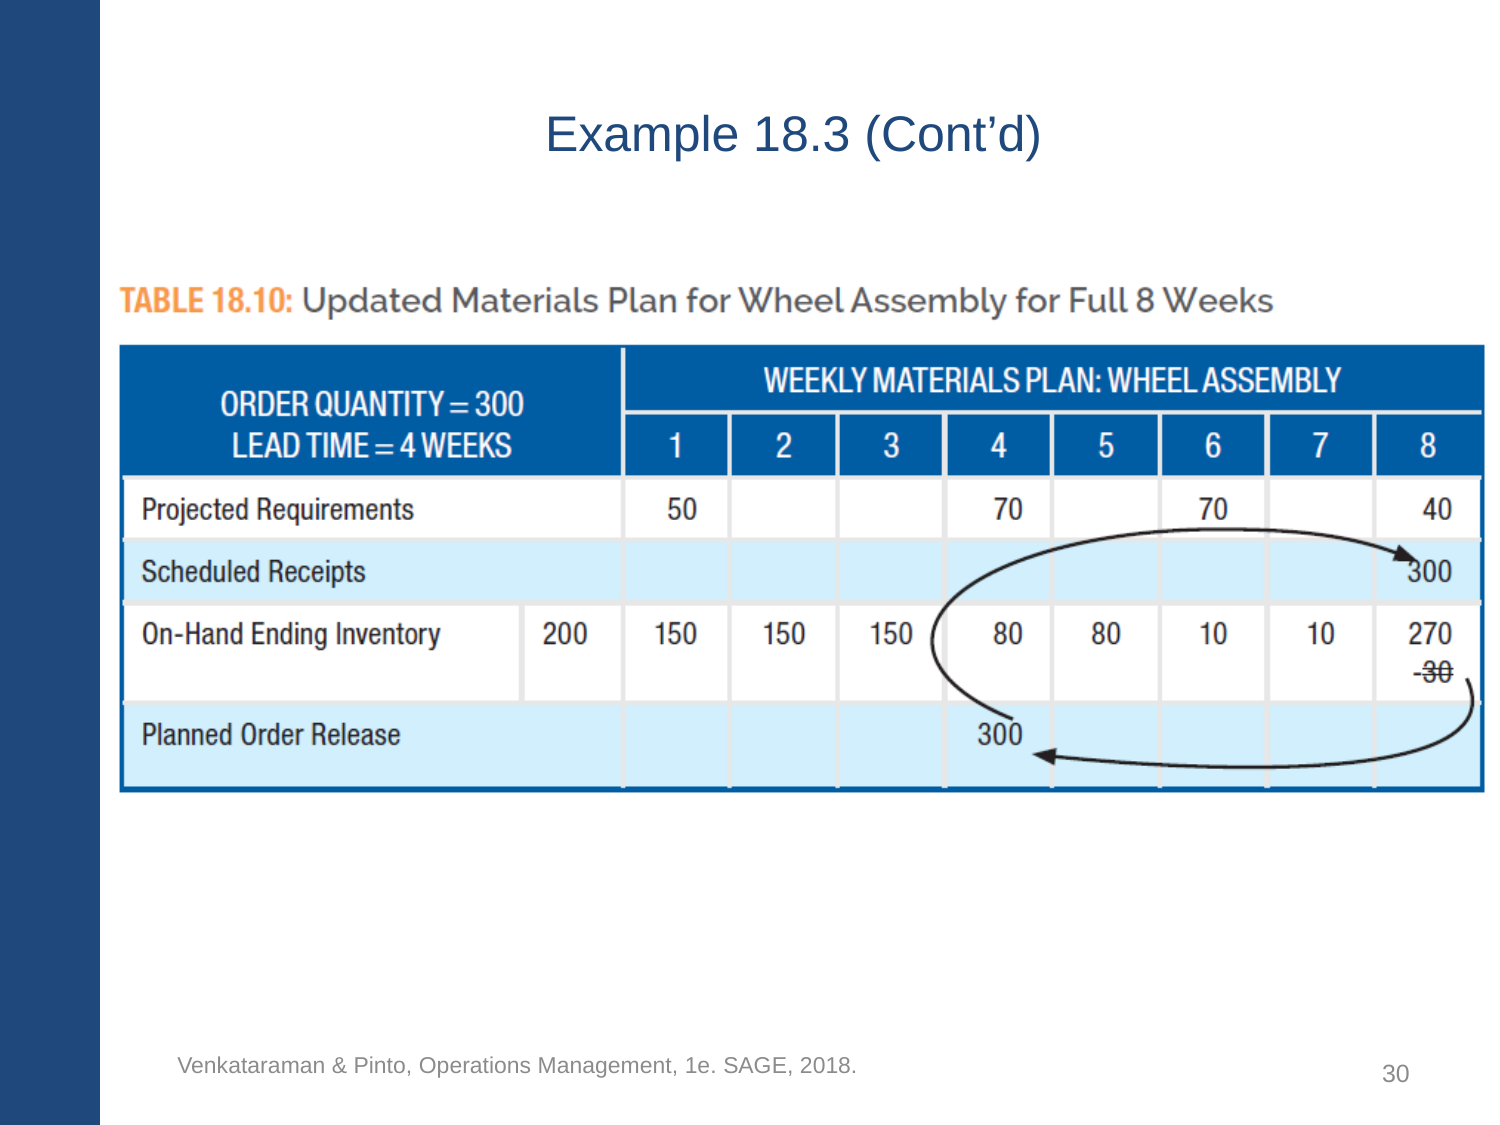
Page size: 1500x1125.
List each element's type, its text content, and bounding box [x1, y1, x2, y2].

slide_number 30 [1350, 1042, 1425, 1103]
footer Venkataraman & Pinto, Operations Management, 1e. SAGE, 2018. [162, 1042, 1313, 1103]
picture [108, 274, 1500, 806]
title Example 18.3 (Cont’d) [162, 37, 1425, 225]
